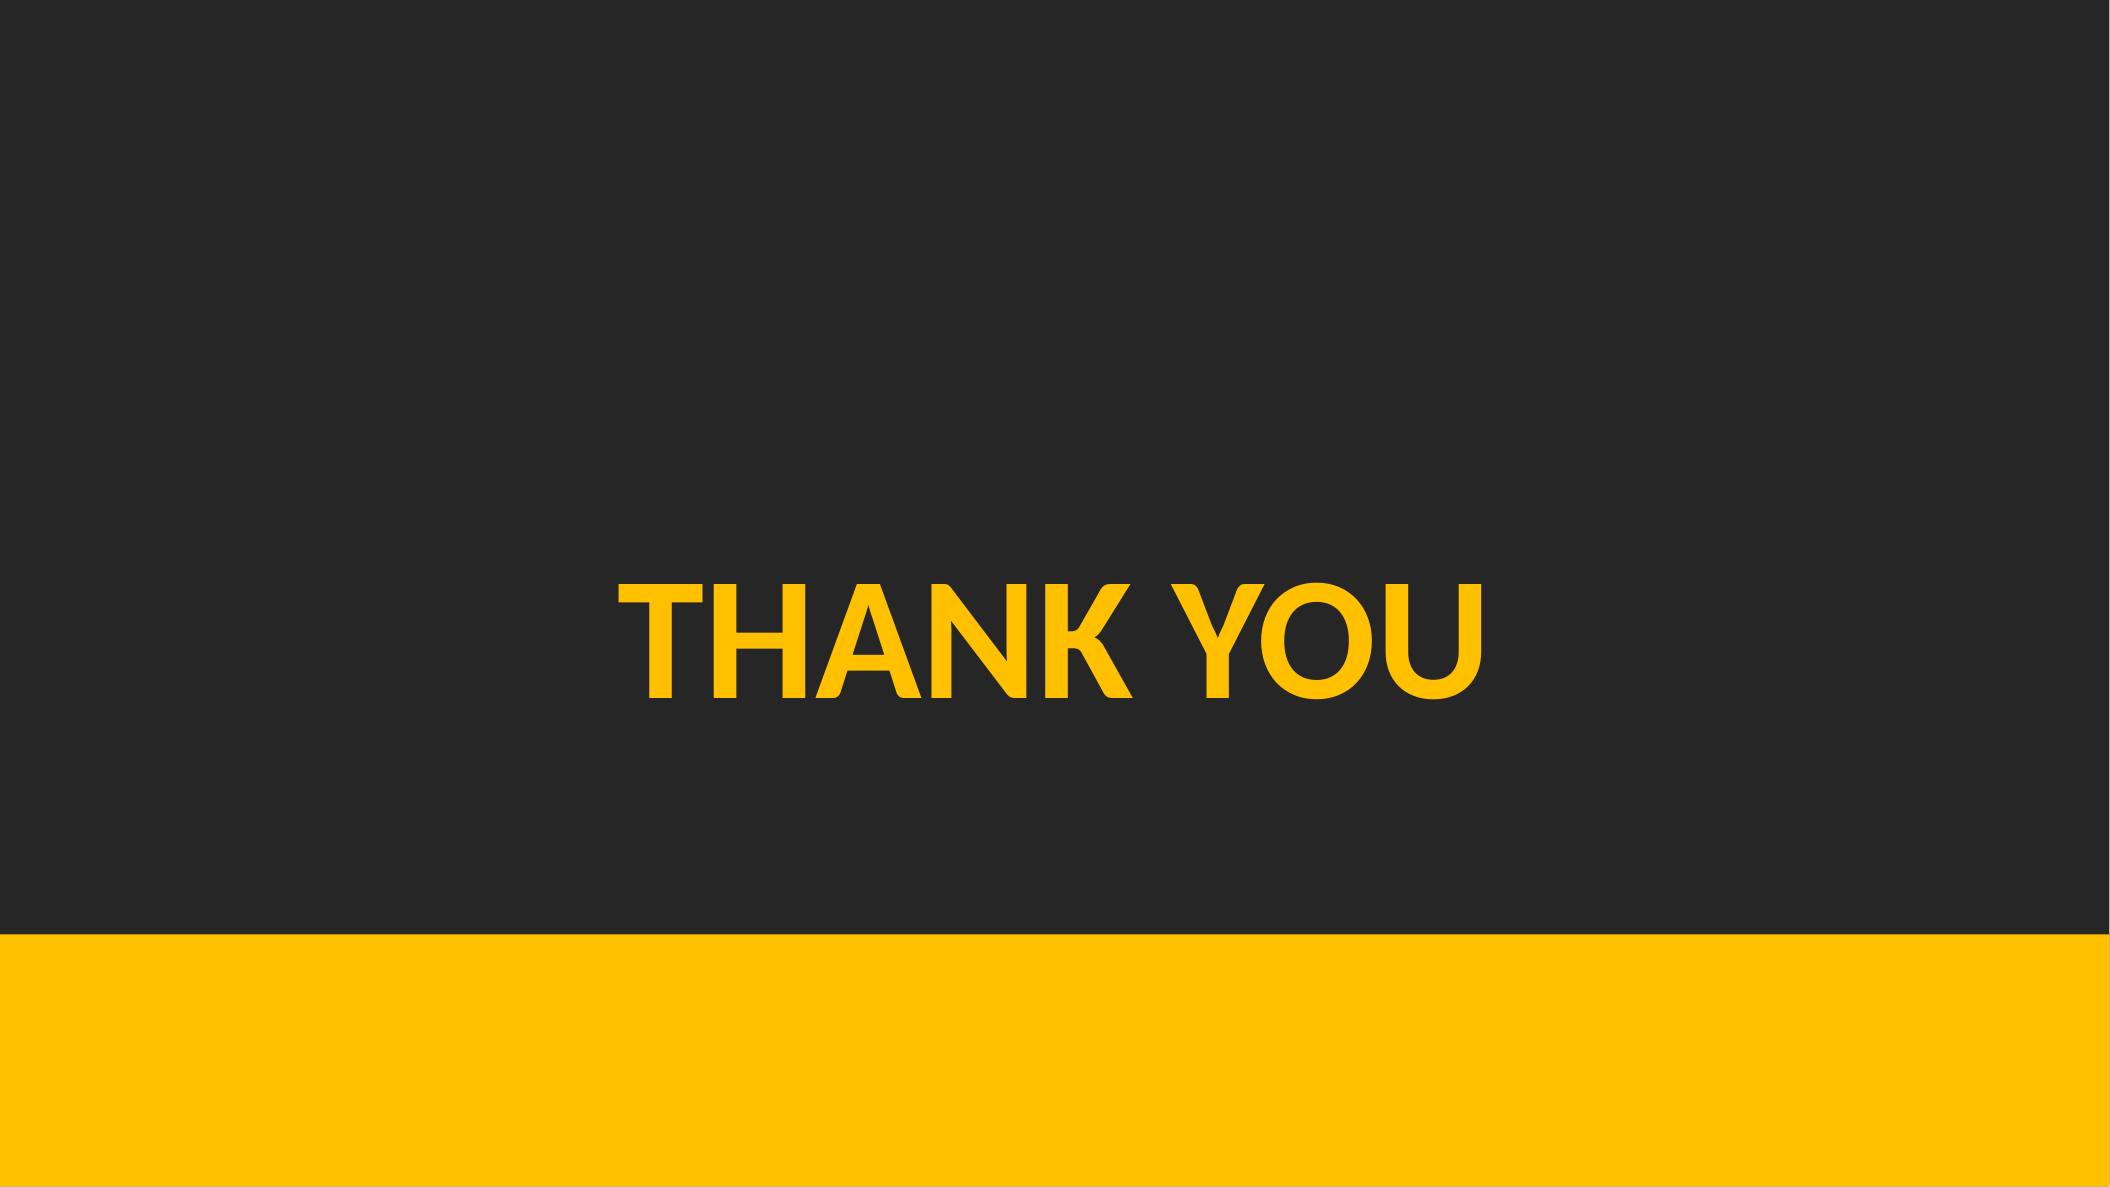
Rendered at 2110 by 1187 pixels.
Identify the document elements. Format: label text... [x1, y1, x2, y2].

text_box [0, 933, 2110, 1187]
text_box [0, 0, 2110, 933]
text_box THANK YOU [568, 522, 1541, 734]
